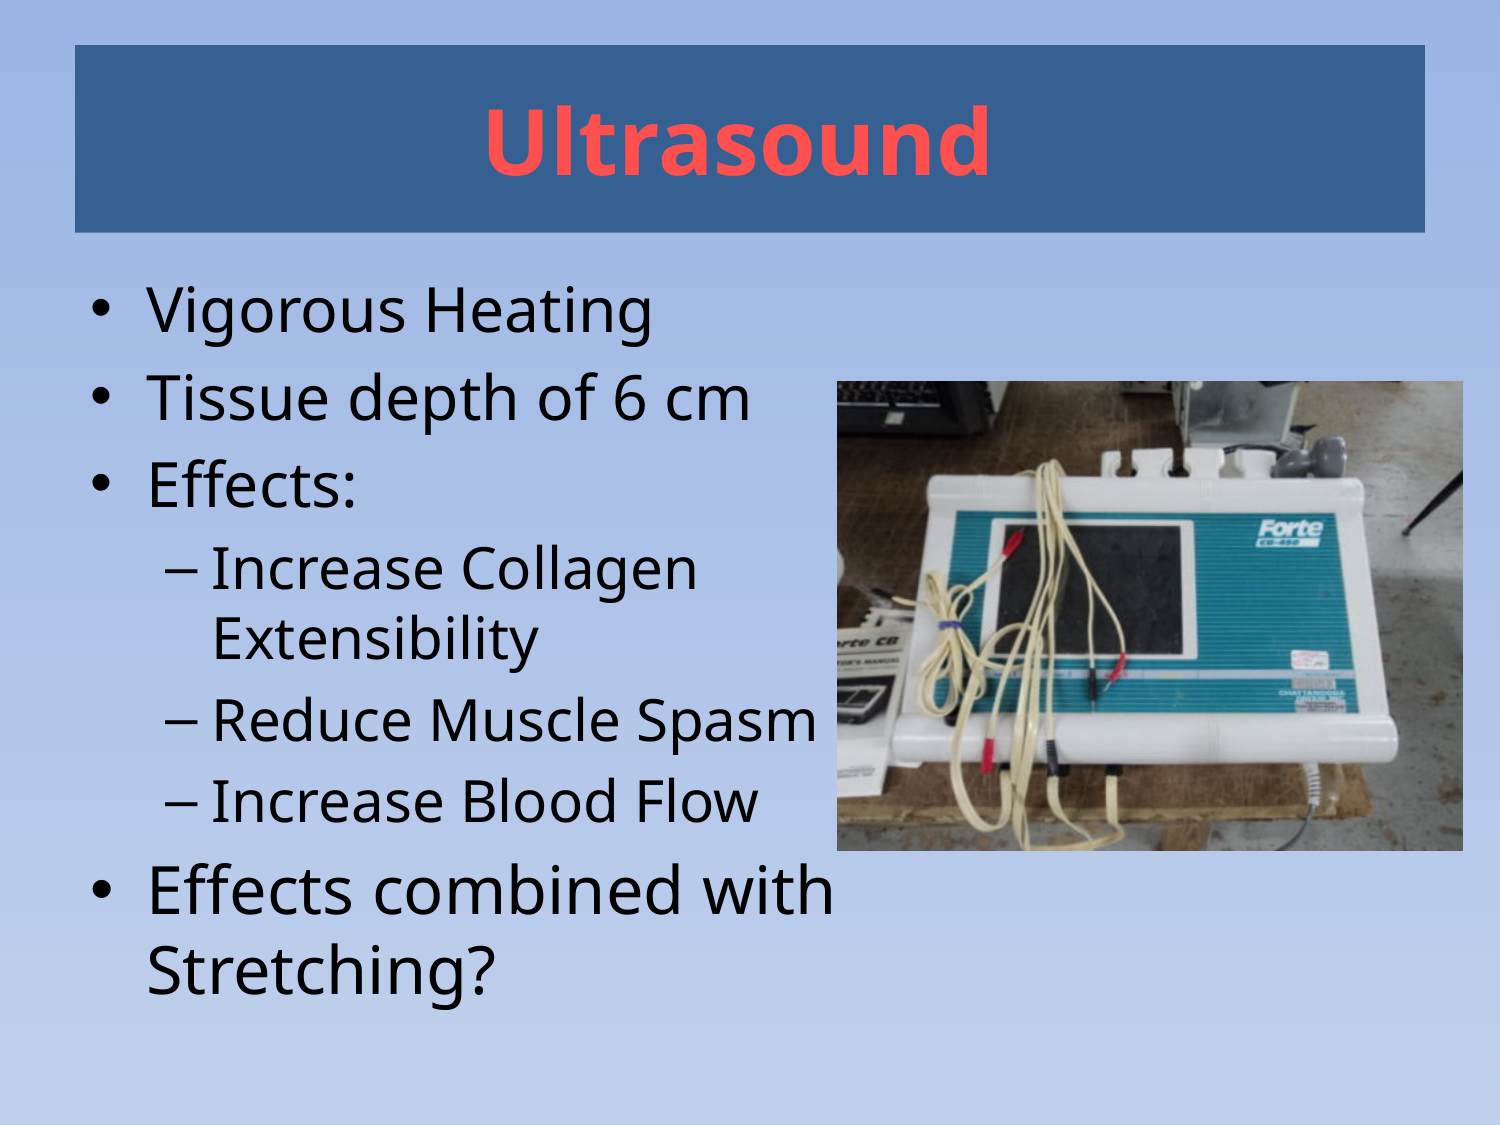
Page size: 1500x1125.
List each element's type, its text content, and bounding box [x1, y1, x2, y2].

list Vigorous Heating Tissue depth of 6 cm Effects: Increase Collagen Extensibility Reduce Muscle Spasm Increase Blood Flow Effects combined with Stretching? [75, 262, 938, 1125]
title Ultrasound [75, 45, 1425, 233]
picture [837, 380, 1463, 851]
